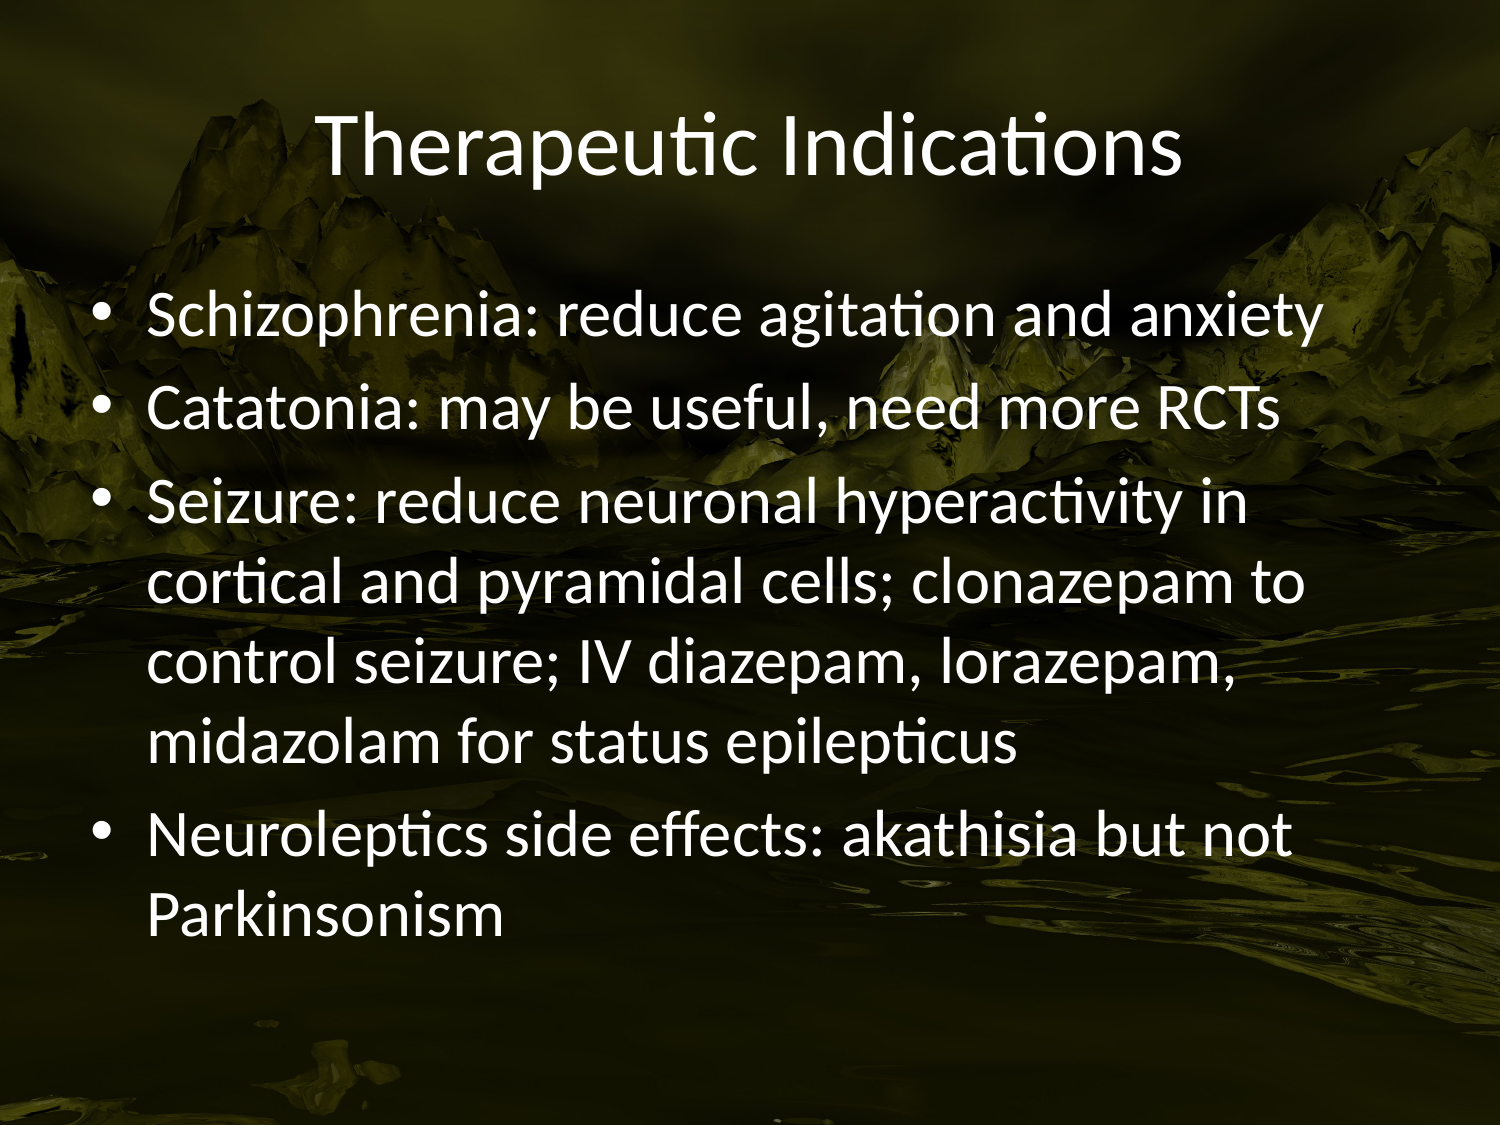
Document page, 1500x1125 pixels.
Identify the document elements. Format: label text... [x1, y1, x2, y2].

title Therapeutic Indications [75, 45, 1425, 233]
list Schizophrenia: reduce agitation and anxiety Catatonia: may be useful, need more RCTs Seizure: reduce neuronal hyperactivity in cortical and pyramidal cells; clonazepam to control seizure; IV diazepam, lorazepam, midazolam for status epilepticus Neuroleptics side effects: akathisia but not Parkinsonism [75, 262, 1425, 1005]
picture [0, 0, 1500, 1125]
